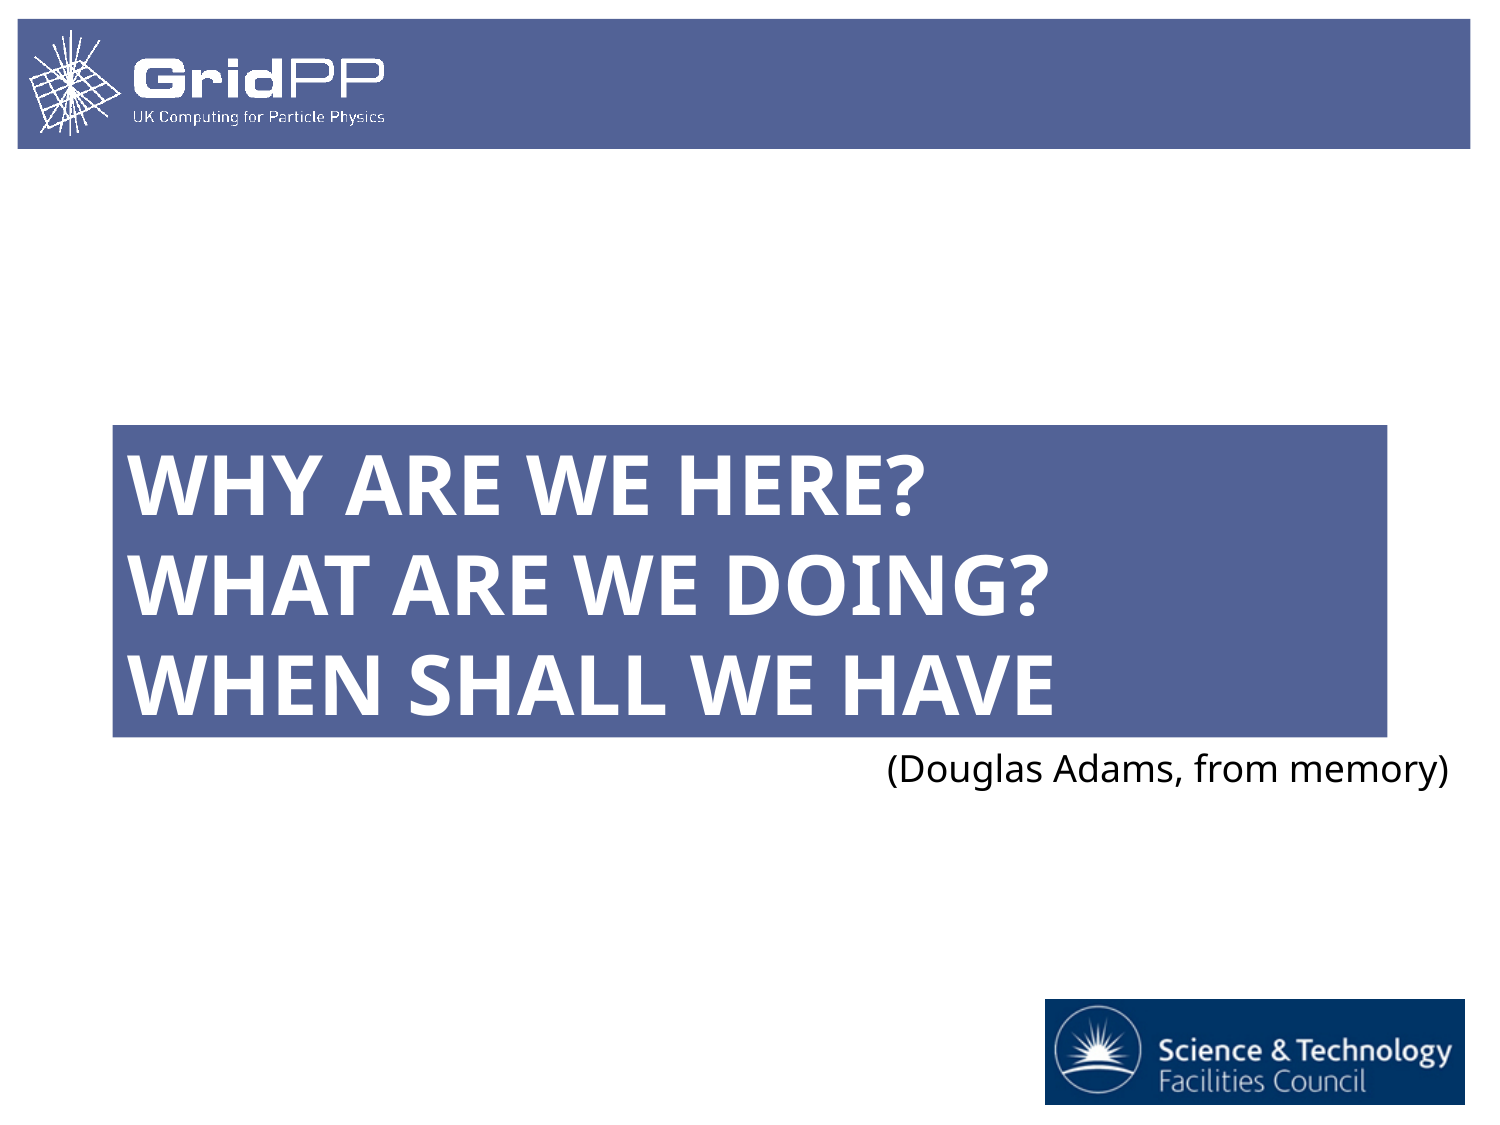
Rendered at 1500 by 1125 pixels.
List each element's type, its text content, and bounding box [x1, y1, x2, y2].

title Why are we here? What are we doing? When shall we have lunch [112, 424, 1388, 738]
picture [29, 30, 384, 136]
picture [1045, 999, 1465, 1105]
text_box (Douglas Adams, from memory) [872, 737, 1465, 798]
